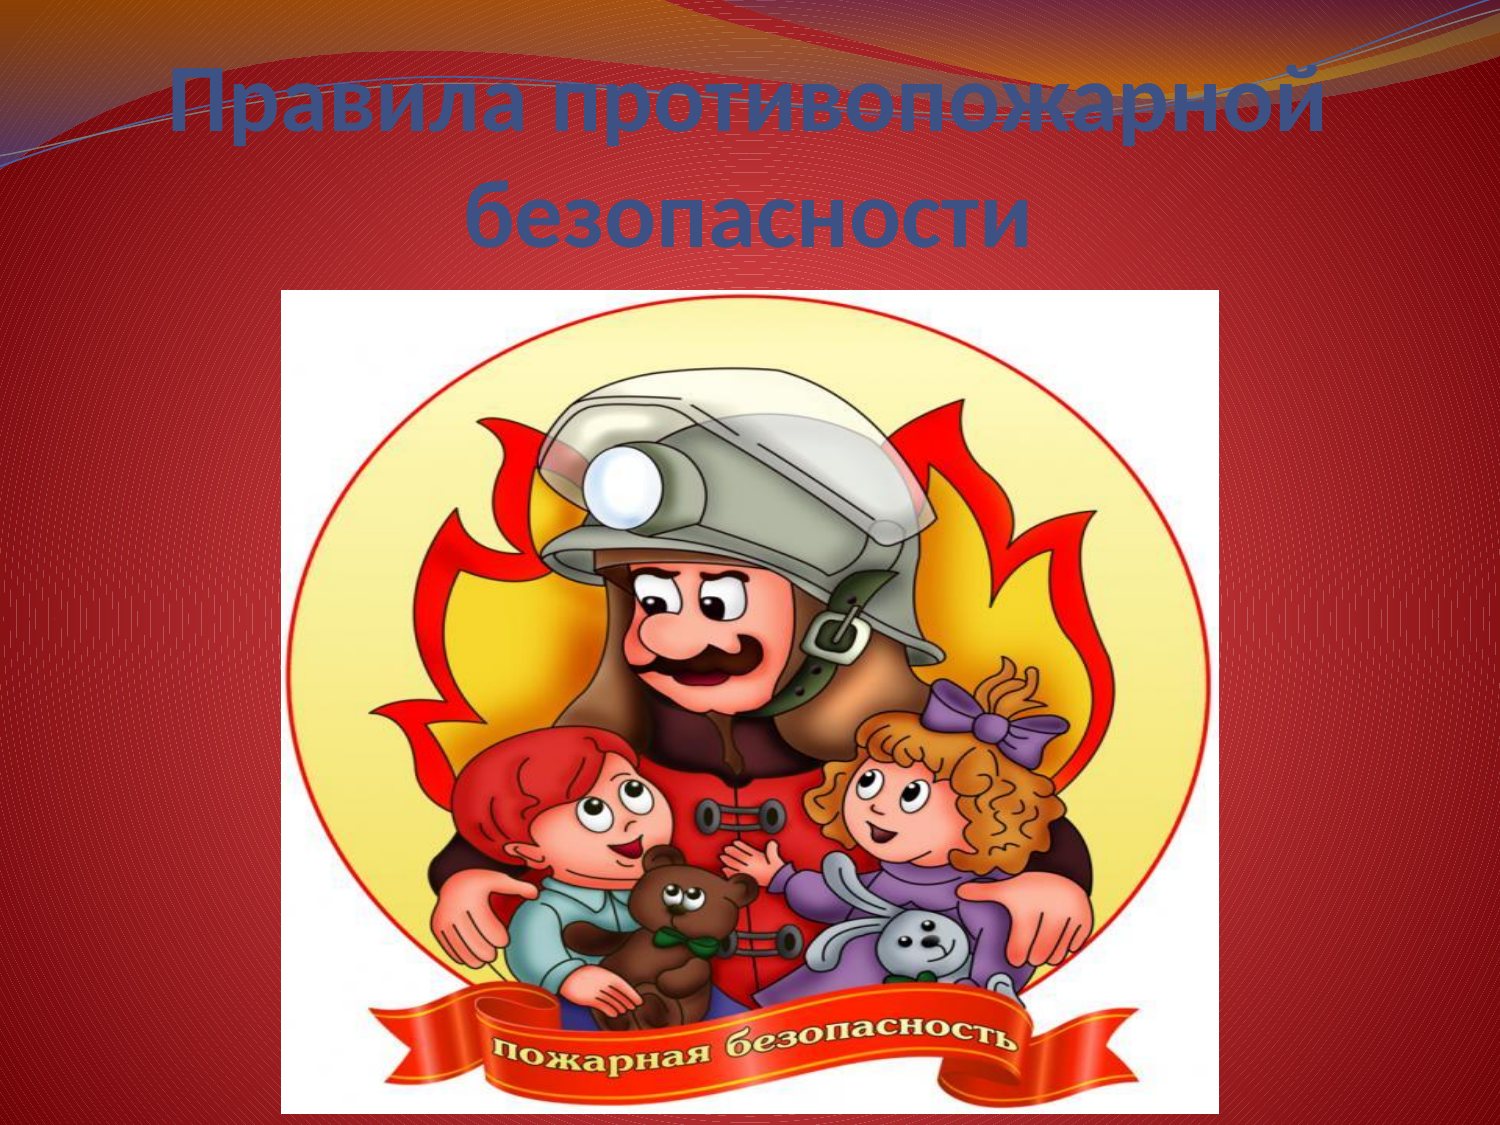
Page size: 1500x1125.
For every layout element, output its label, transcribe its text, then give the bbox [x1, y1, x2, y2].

picture [281, 290, 1219, 1114]
title Правила противопожарной безопасности [64, 30, 1436, 268]
